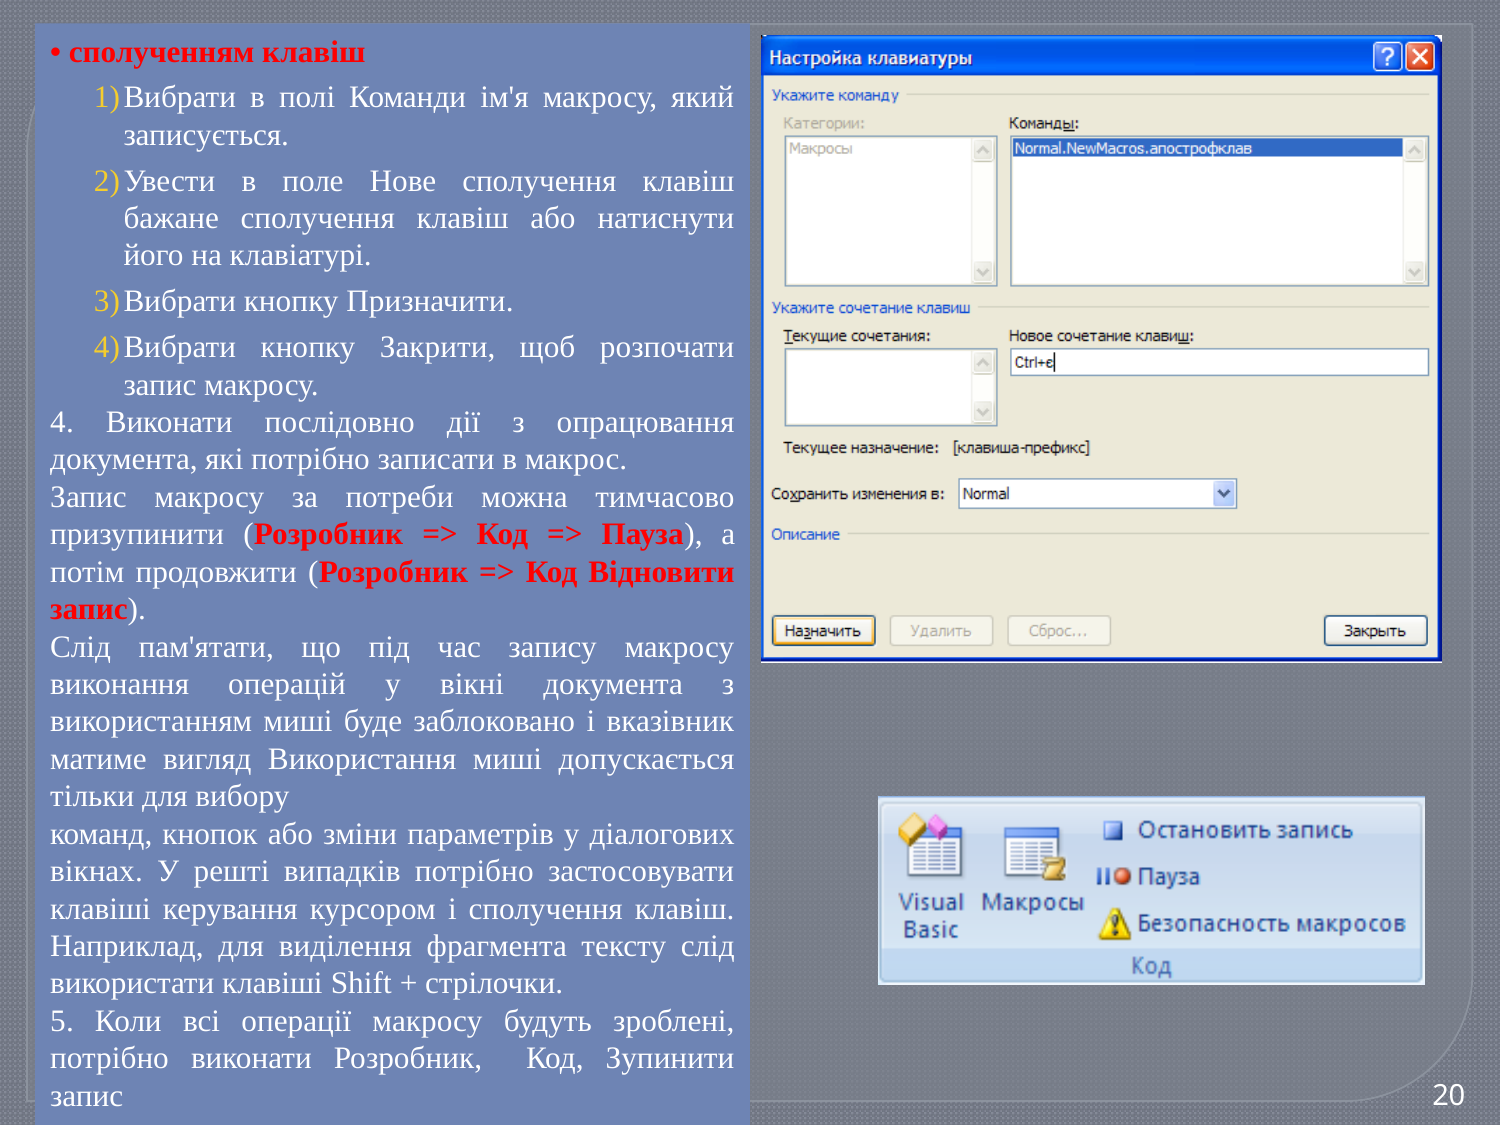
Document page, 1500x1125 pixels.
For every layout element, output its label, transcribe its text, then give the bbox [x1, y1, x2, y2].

picture [878, 796, 1425, 985]
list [761, 34, 1442, 664]
list • сполученням клавіш Вибрати в полі Команди ім'я макросу, який записується. Увести в поле Нове сполучення клавіш бажане сполучення клавіш або натиснути його на клавіатурі. Вибрати кнопку Призначити. Вибрати кнопку Закрити, щоб розпочати запис макросу. 4. Виконати послідовно дії з опрацювання документа, які потрібно записати в макрос. Запис макросу за потреби можна тимчасово призупинити (Розробник => Код => Пауза), а потім продовжити (Розробник => Код Відновити запис). Слід пам'ятати, що під час запису макросу виконання операцій у вікні документа з використанням миші буде заблоковано і вказівник матиме вигляд Використання миші допускається тільки для вибору команд, кнопок або зміни параметрів у діалогових вікнах. У решті випадків потрібно застосовувати клавіші керування курсором і сполучення клавіш. Наприклад, для виділення фрагмента тексту слід використати клавіші Shift + стрілочки. 5. Коли всі операції макросу будуть зроблені, потрібно виконати Розробник, Код, Зупинити запис [35, 23, 750, 1125]
slide_number 20 [1417, 1068, 1494, 1114]
